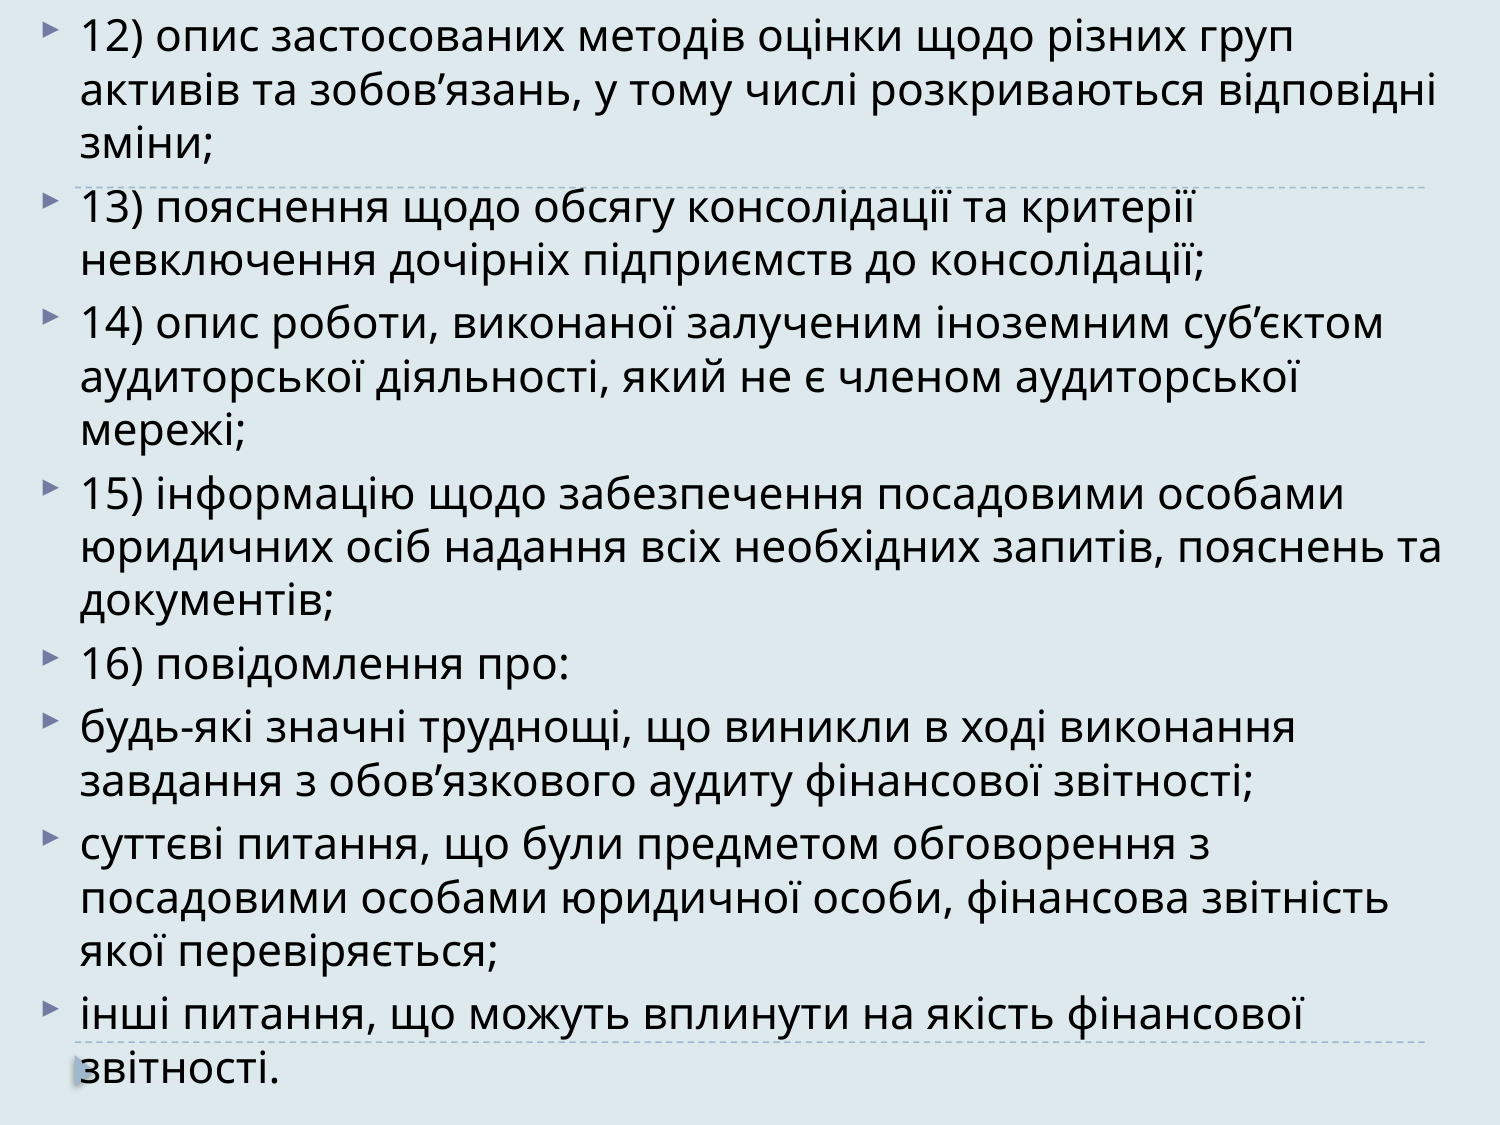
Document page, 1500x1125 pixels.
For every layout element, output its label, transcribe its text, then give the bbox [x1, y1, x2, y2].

list 12) опис застосованих методів оцінки щодо різних груп активів та зобов’язань, у тому числі розкриваються відповідні зміни; 13) пояснення щодо обсягу консолідації та критерії невключення дочірніх підприємств до консолідації; 14) опис роботи, виконаної залученим іноземним суб’єктом аудиторської діяльності, який не є членом аудиторської мережі; 15) інформацію щодо забезпечення посадовими особами юридичних осіб надання всіх необхідних запитів, пояснень та документів; 16) повідомлення про: будь-які значні труднощі, що виникли в ході виконання завдання з обов’язкового аудиту фінансової звітності; суттєві питання, що були предметом обговорення з посадовими особами юридичної особи, фінансова звітність якої перевіряється; інші питання, що можуть вплинути на якість фінансової звітності. [24, 0, 1463, 1100]
